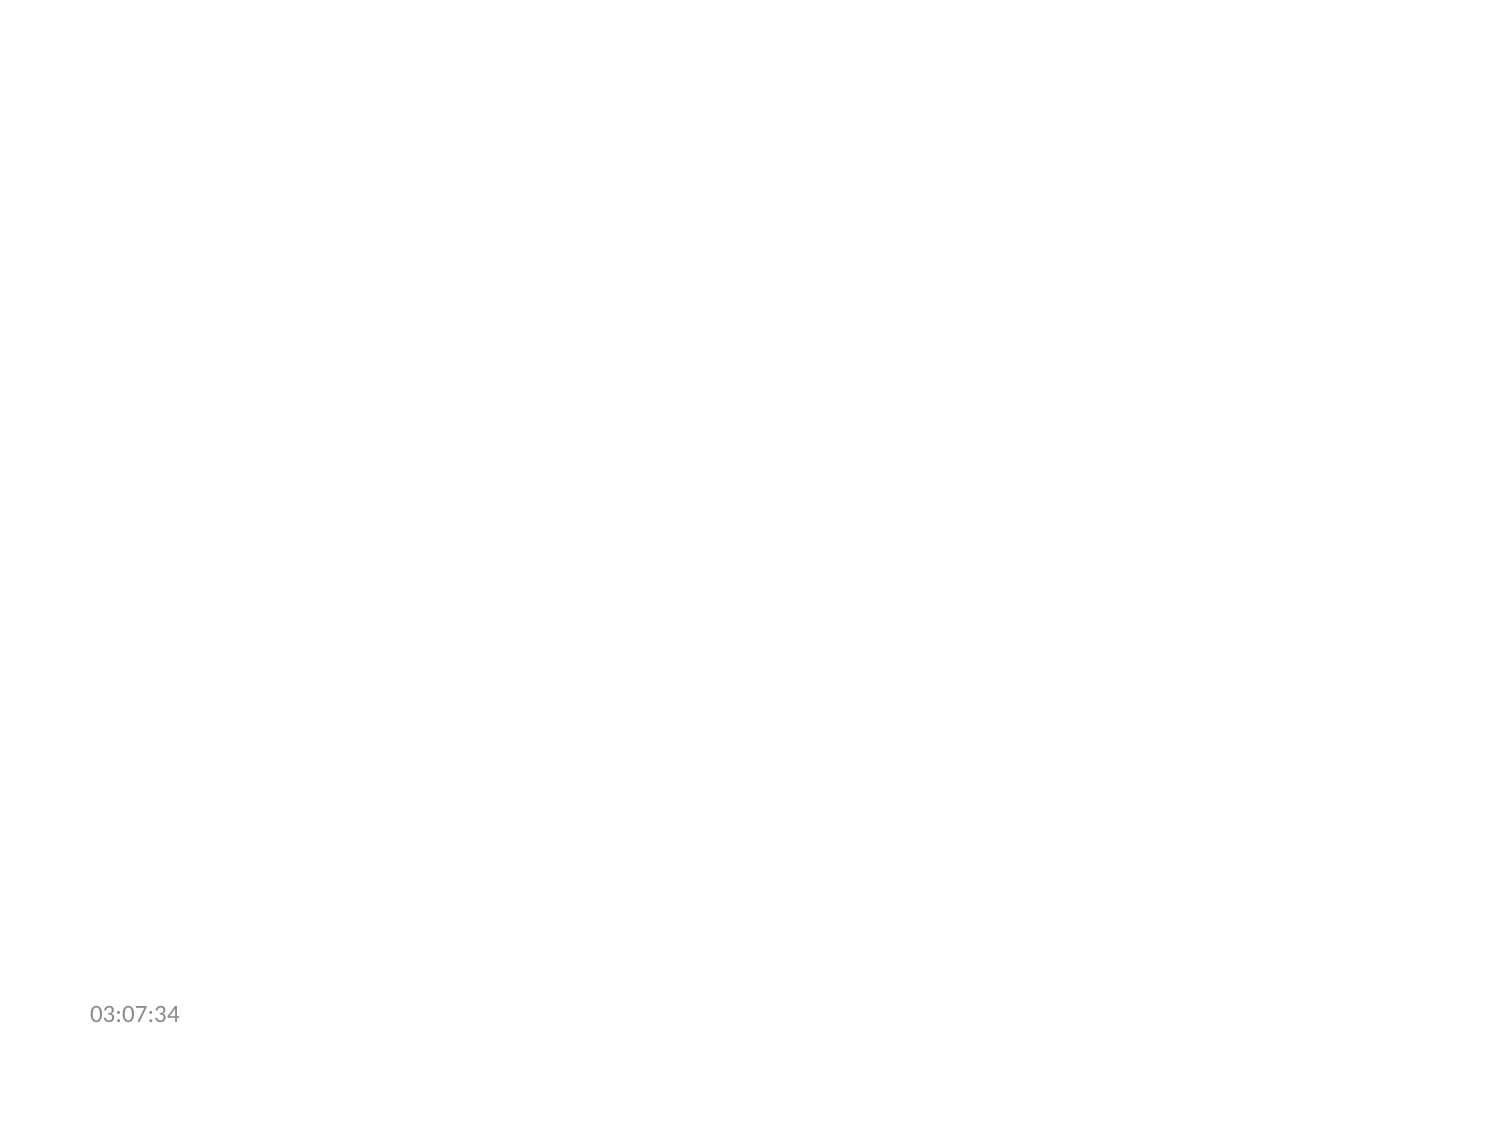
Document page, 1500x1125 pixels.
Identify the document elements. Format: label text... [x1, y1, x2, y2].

text_box 15:35:09 [75, 982, 425, 1043]
